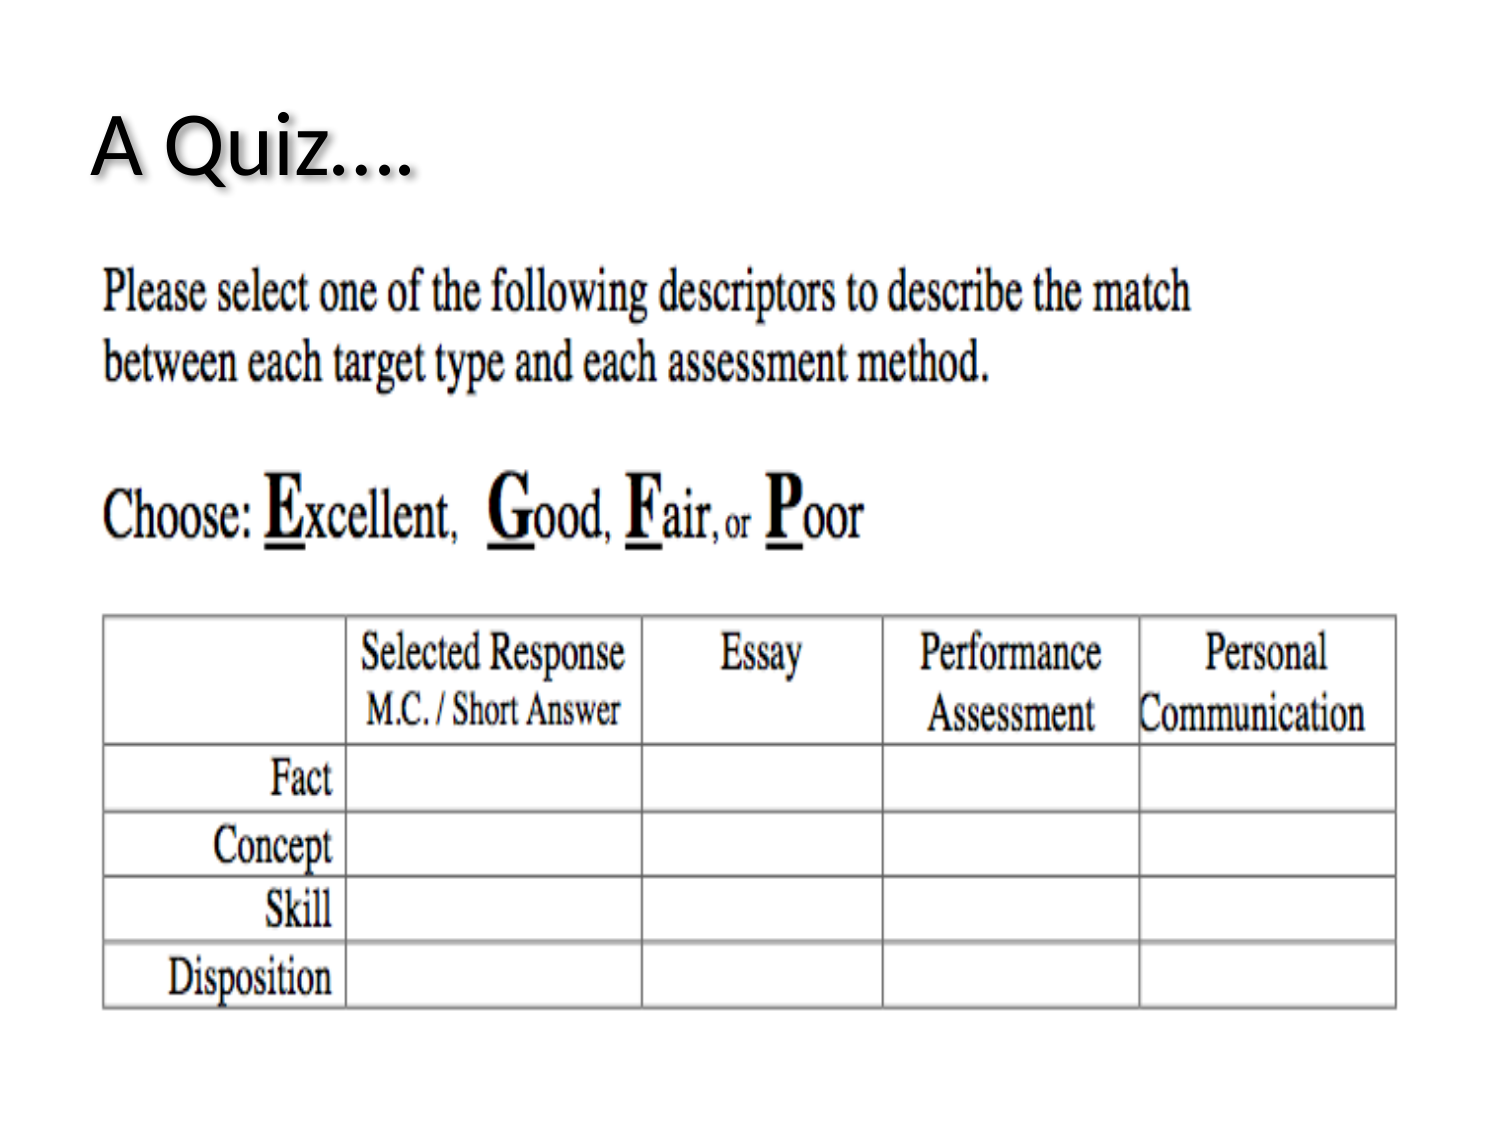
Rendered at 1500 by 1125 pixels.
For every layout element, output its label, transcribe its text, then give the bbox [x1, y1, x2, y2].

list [74, 232, 1426, 1076]
title A Quiz…. [75, 45, 1425, 231]
